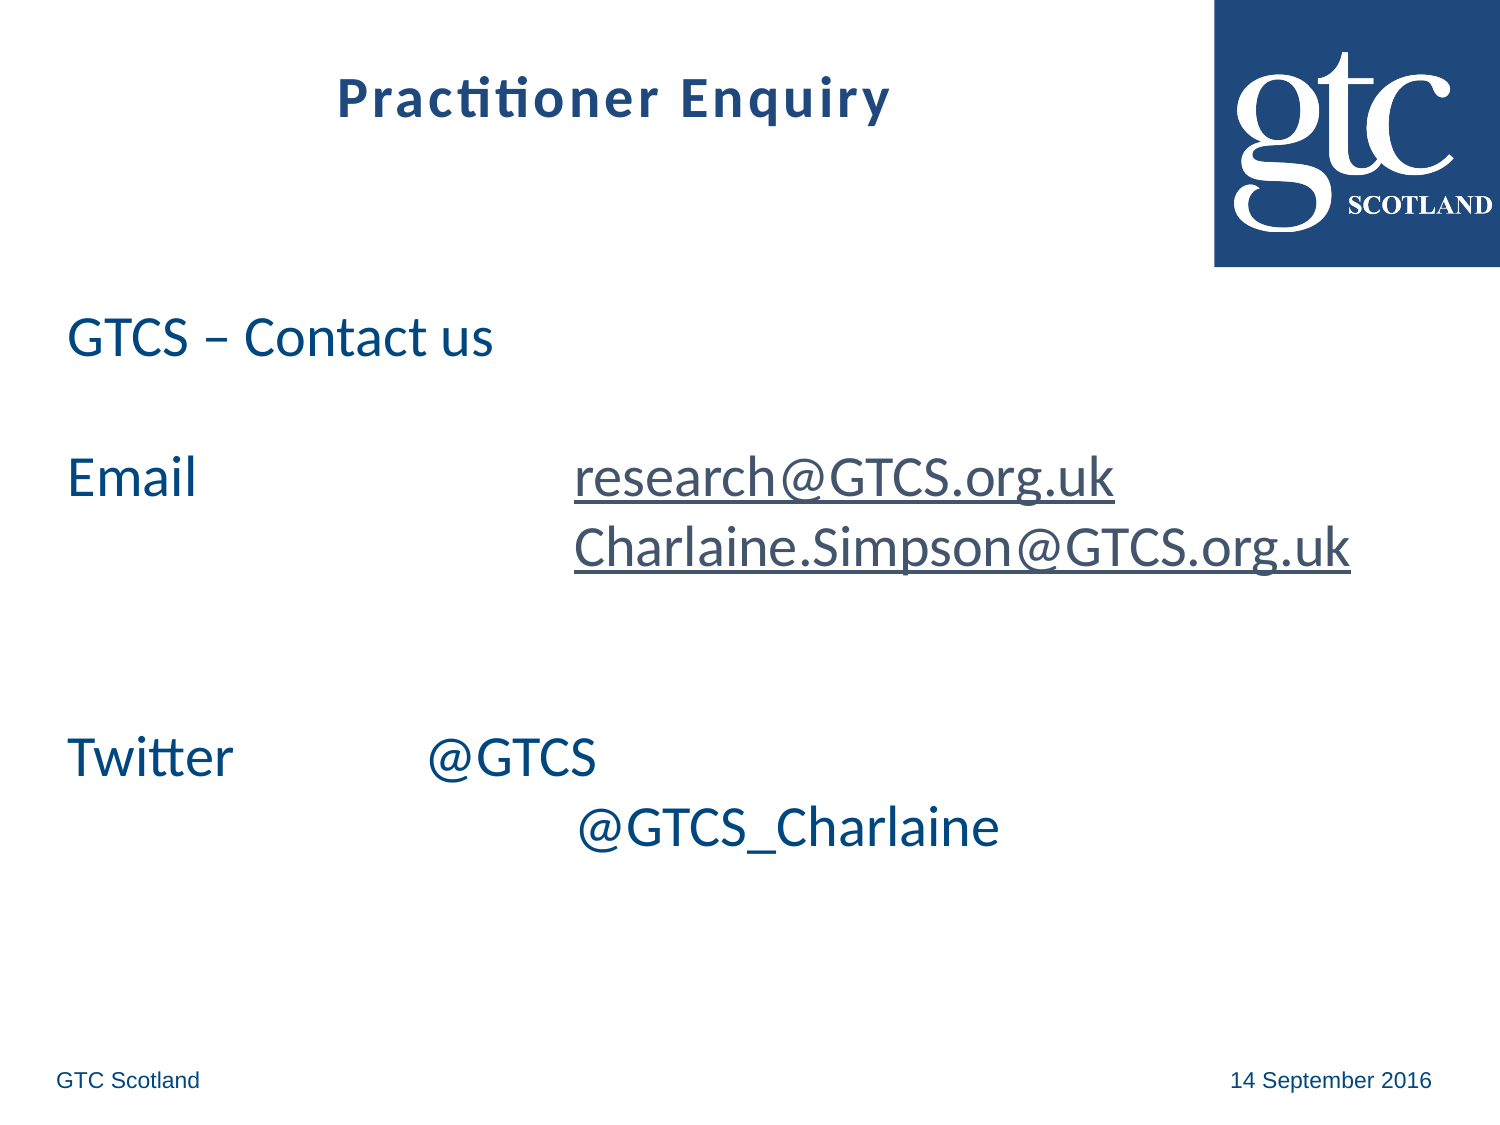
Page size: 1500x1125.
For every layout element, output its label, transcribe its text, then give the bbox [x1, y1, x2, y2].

list GTCS – Contact us Email research@GTCS.org.uk Charlaine.Simpson@GTCS.org.uk Twitter @GTCS @GTCS_Charlaine [53, 290, 1477, 1035]
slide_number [1074, 1058, 1447, 1102]
picture [1234, 51, 1492, 232]
footer GTC Scotland [41, 1058, 529, 1102]
title Practitioner Enquiry [41, 51, 1188, 149]
